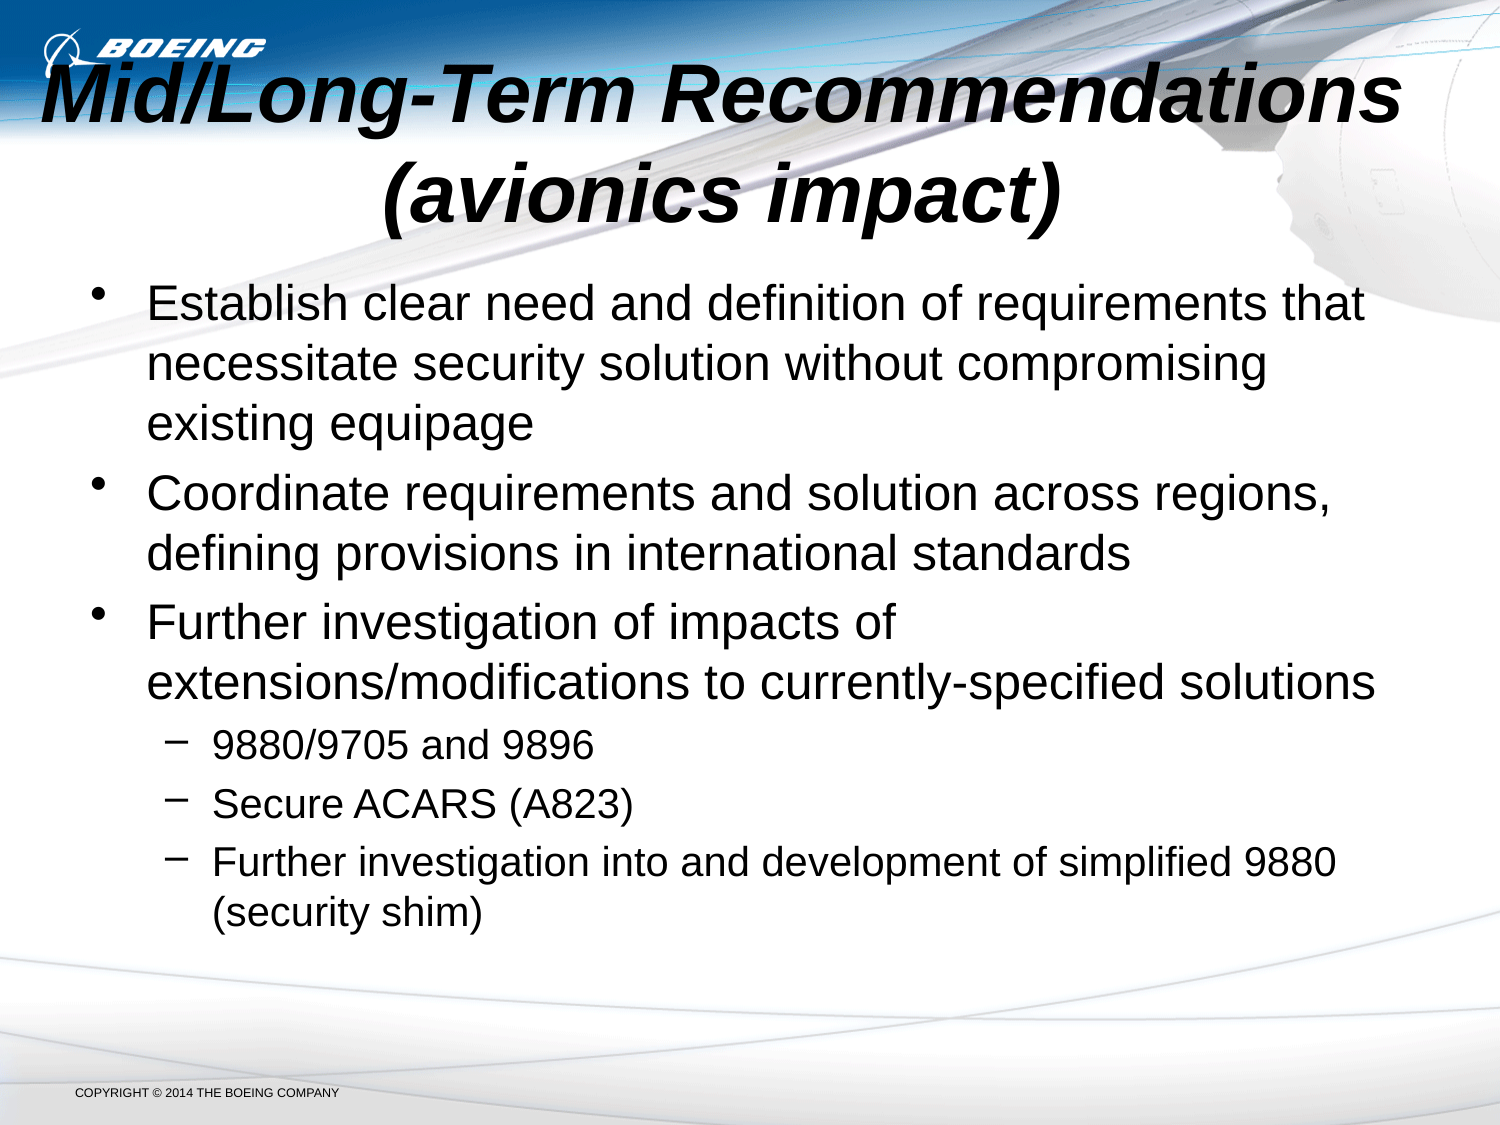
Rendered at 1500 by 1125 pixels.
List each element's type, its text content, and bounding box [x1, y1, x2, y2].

list Establish clear need and definition of requirements that necessitate security solution without compromising existing equipage Coordinate requirements and solution across regions, defining provisions in international standards Further investigation of impacts of extensions/modifications to currently-specified solutions 9880/9705 and 9896 Secure ACARS (A823) Further investigation into and development of simplified 9880 (security shim) [74, 262, 1426, 1006]
title Mid/Long-Term Recommendations (avionics impact) [20, 44, 1426, 233]
picture [0, 0, 1500, 1125]
